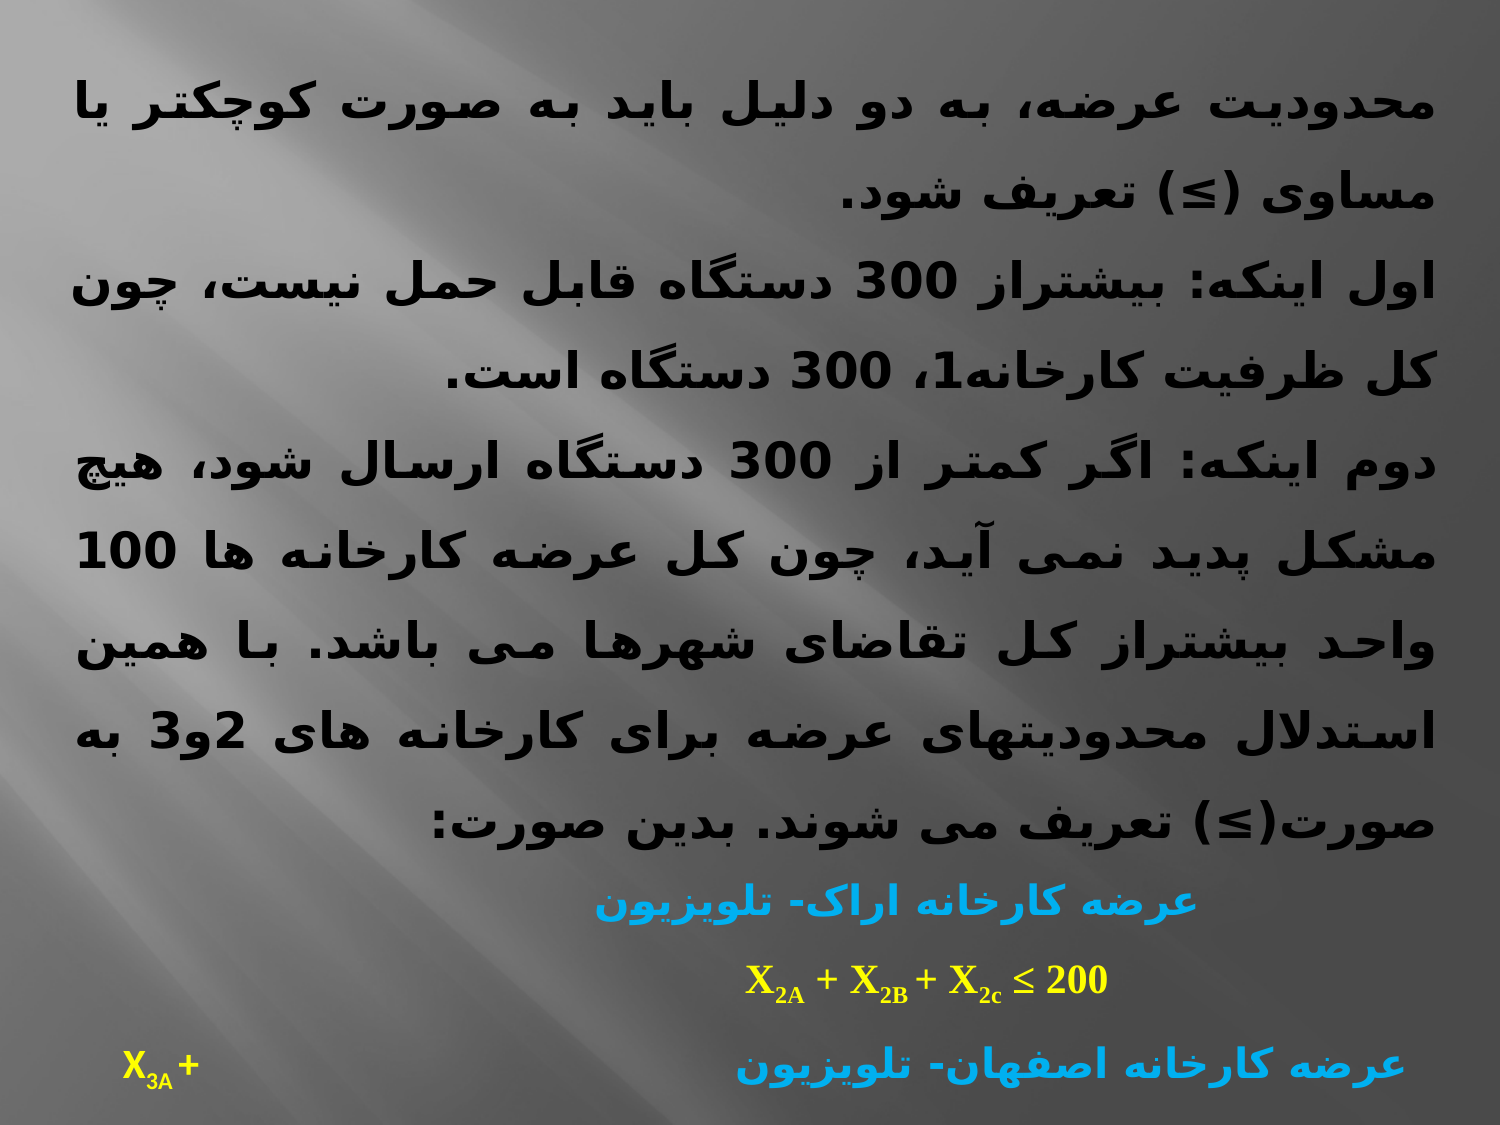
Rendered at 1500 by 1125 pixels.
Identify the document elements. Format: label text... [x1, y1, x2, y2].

text_box محدودیت عرضه، به دو دلیل باید به صورت کوچکتر یا مساوی (≥) تعریف شود. اول اینکه: بیشتراز 300 دستگاه قابل حمل نیست، چون کل ظرفیت کارخانه1، 300 دستگاه است. دوم اینکه: اگر کمتر از 300 دستگاه ارسال شود، هیچ مشکل پدید نمی آید، چون کل عرضه کارخانه ها 100 واحد بیشتراز کل تقاضای شهرها می باشد. با همین استدلال محدودیتهای عرضه برای کارخانه های 2و3 به صورت(≥) تعریف می شوند. بدین صورت: عرضه کارخانه اراک- تلویزیون X2A + X2B + X2c ≤ 200 عرضه کارخانه اصفهان- تلویزیون X3A + X3B +X3c ≤ 200 [53, 30, 1453, 1125]
